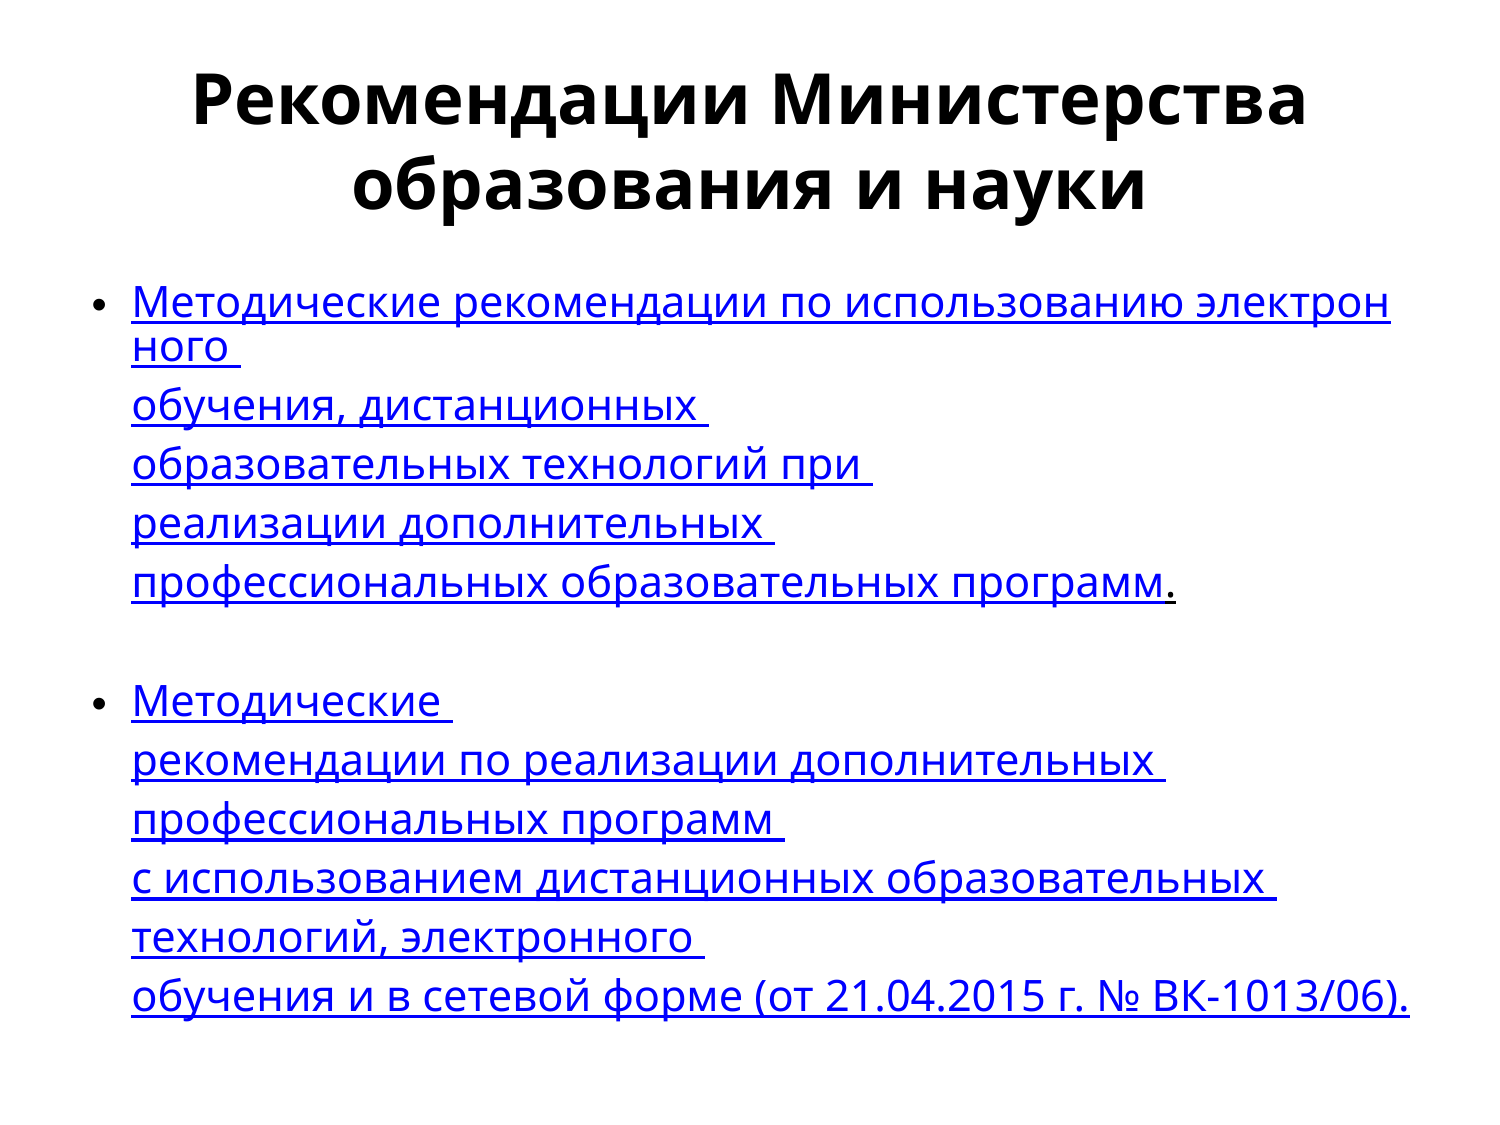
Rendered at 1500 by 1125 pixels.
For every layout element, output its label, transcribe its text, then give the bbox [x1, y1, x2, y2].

title Рекомендации Министерства образования и науки [75, 45, 1425, 233]
list Методические рекомендации по использованию электронного обучения, дистанционных образовательных технологий при реализации дополнительных профессиональных образовательных программ. Методические рекомендации по реализации дополнительных профессиональных программ с использованием дистанционных образовательных технологий, электронного обучения и в сетевой форме (от 21.04.2015 г. № ВК-1013/06). [76, 267, 1427, 1010]
